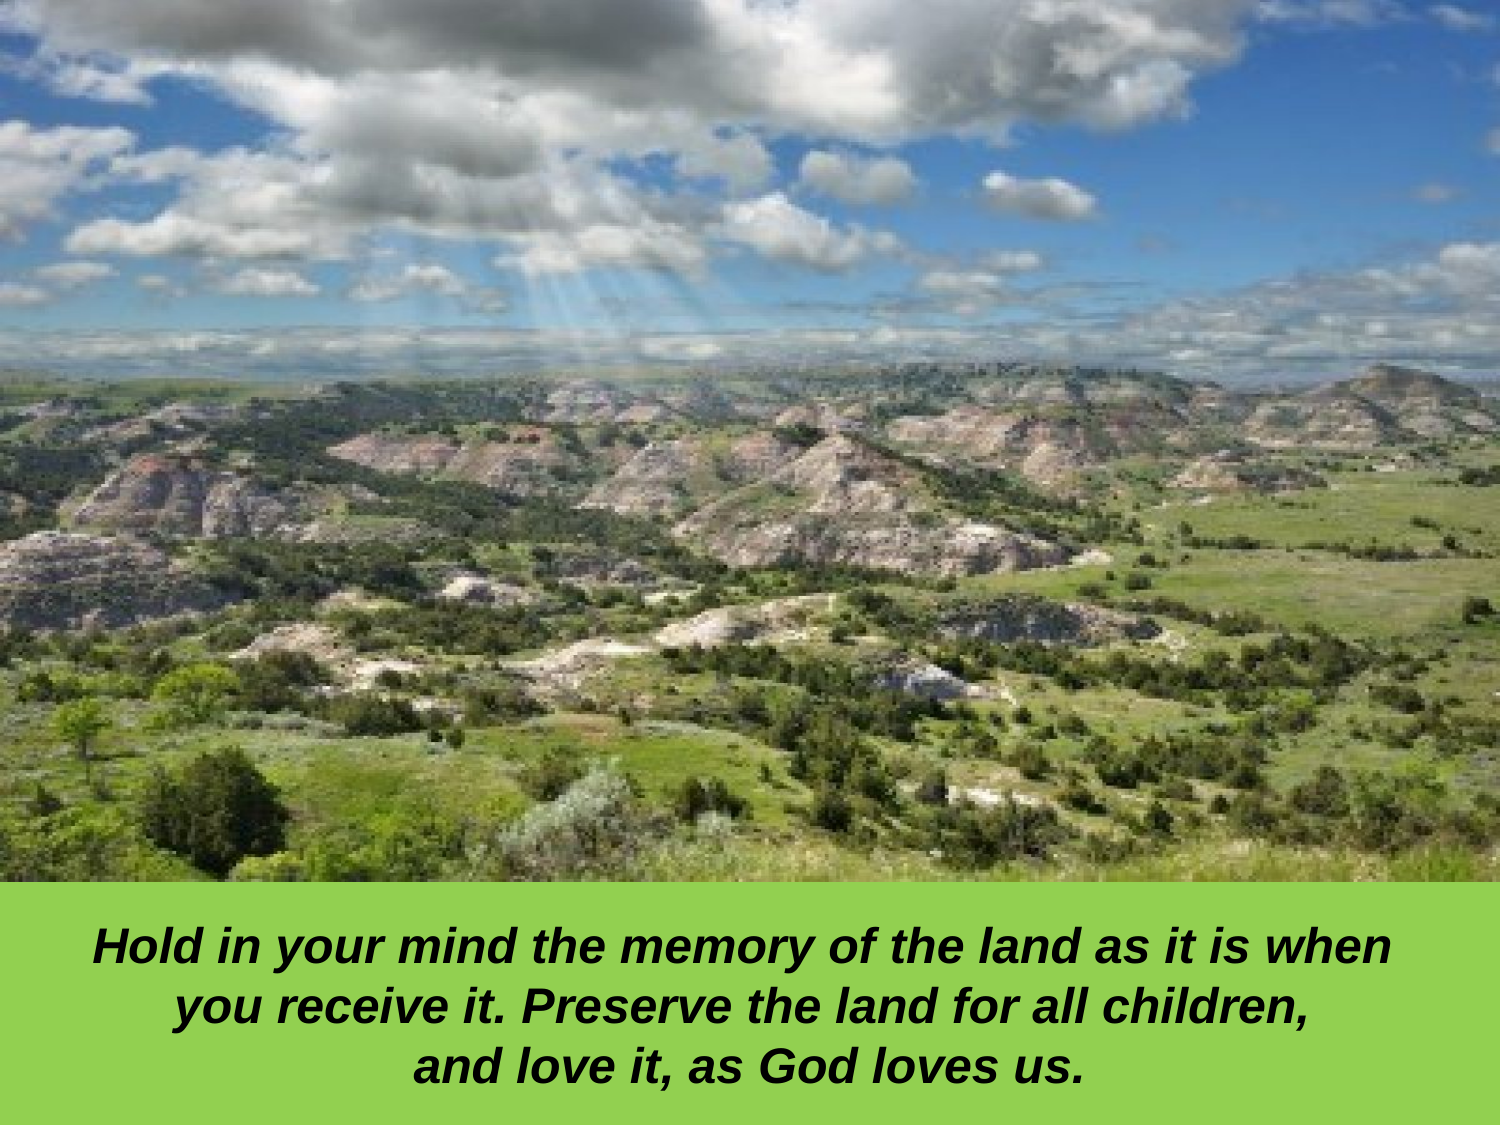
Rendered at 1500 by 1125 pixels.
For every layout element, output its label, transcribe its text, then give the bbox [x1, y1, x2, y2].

title Hold in your mind the memory of the land as it is when you receive it. Preserve the land for all children, and love it, as God loves us. [0, 888, 1500, 1125]
picture [0, 0, 1500, 882]
